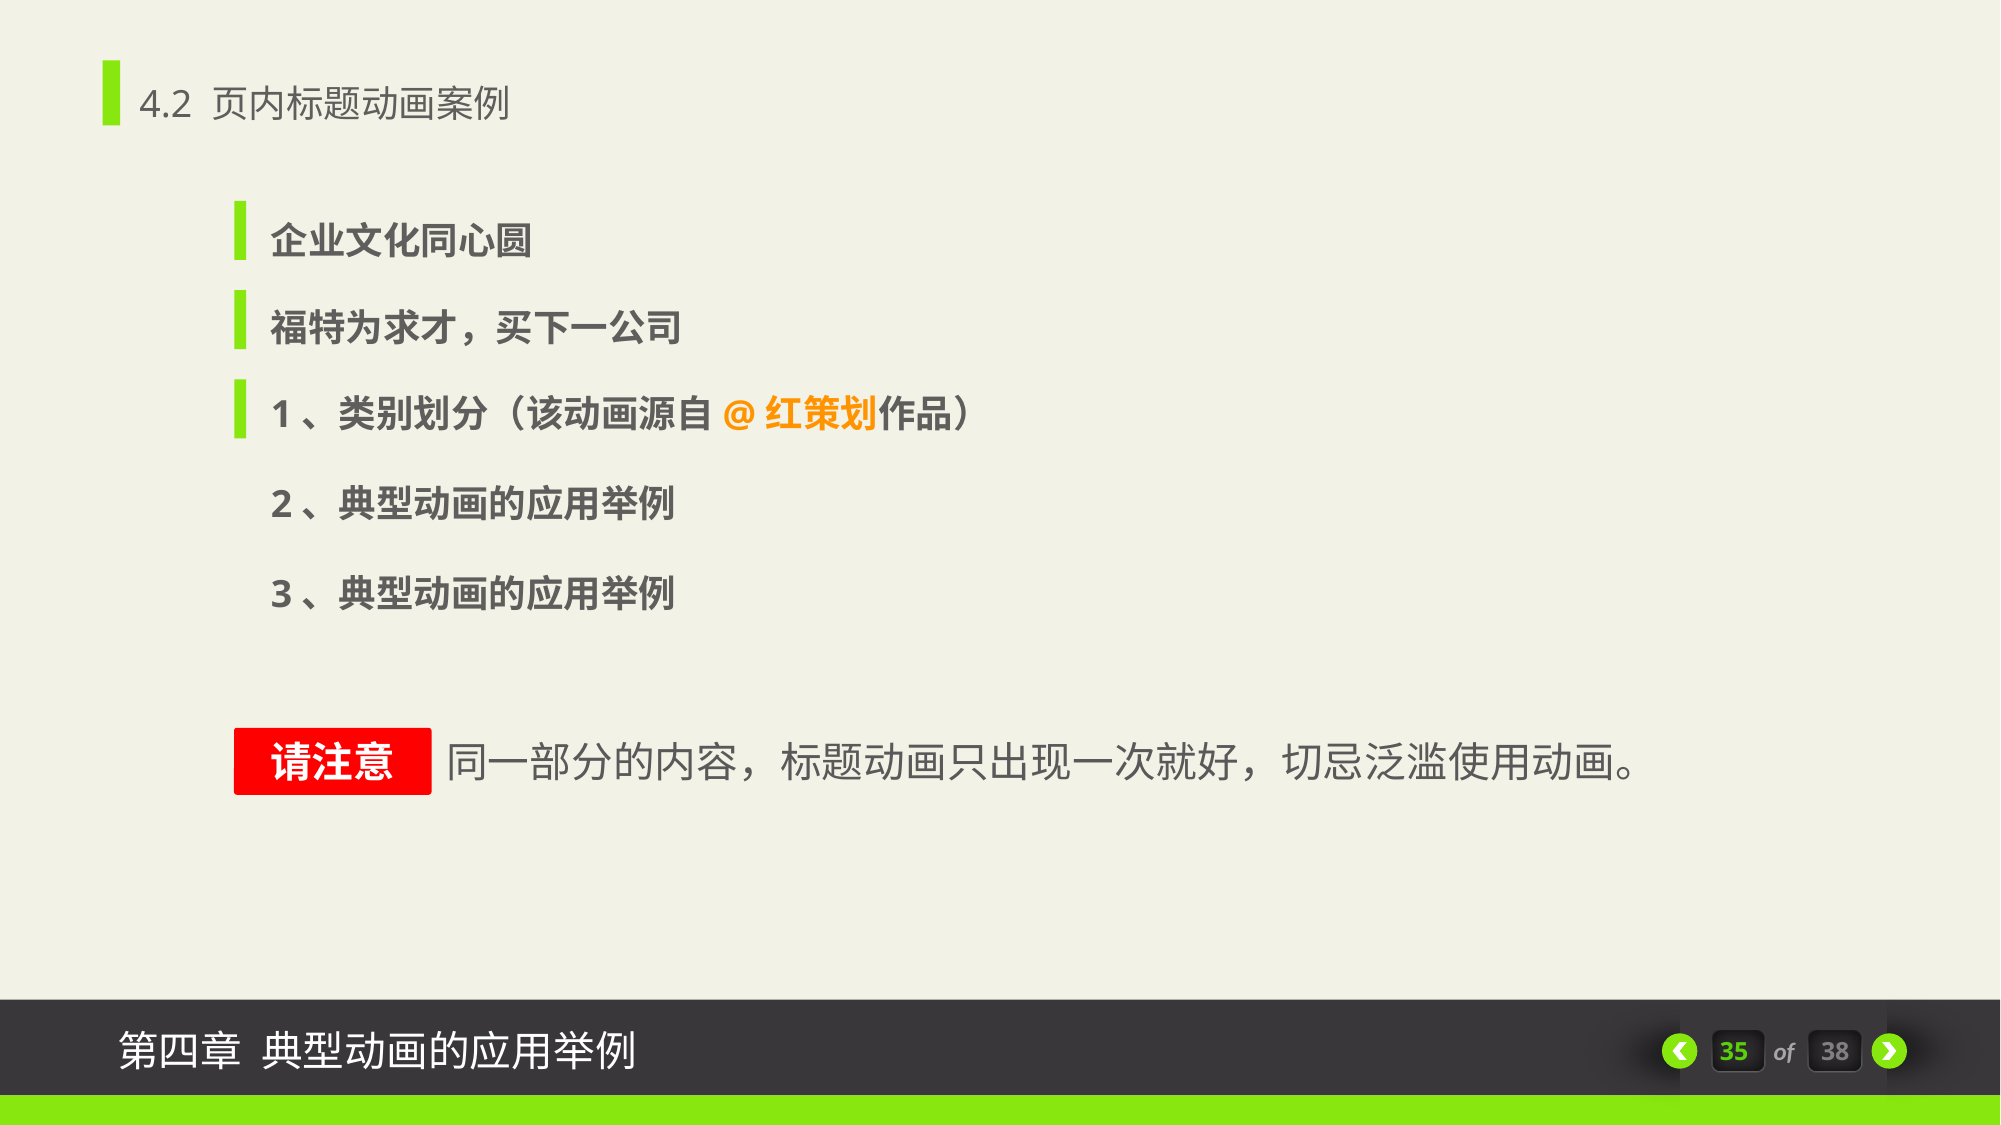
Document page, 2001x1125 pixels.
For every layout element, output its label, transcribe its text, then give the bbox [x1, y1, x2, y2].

text_box [234, 379, 247, 439]
text_box 4.2 页内标题动画案例 [124, 58, 954, 132]
text_box 福特为求才，买下一公司 [256, 283, 825, 357]
picture [1805, 1026, 1866, 1076]
text_box [234, 200, 247, 260]
text_box [102, 60, 121, 126]
text_box 2、典型动画的应用举例 [256, 460, 1081, 531]
picture [1567, 992, 1693, 1110]
text_box 请注意 [233, 727, 431, 795]
text_box [234, 290, 247, 350]
picture [1875, 991, 2001, 1111]
text_box 3、典型动画的应用举例 [256, 550, 1081, 621]
text_box 1、类别划分（该动画源自@红策划作品） [256, 370, 1081, 442]
text_box 企业文化同心圆 [256, 196, 966, 270]
text_box 同一部分的内容，标题动画只出现一次就好，切忌泛滥使用动画。 [431, 728, 1861, 794]
picture [1709, 1026, 1769, 1076]
